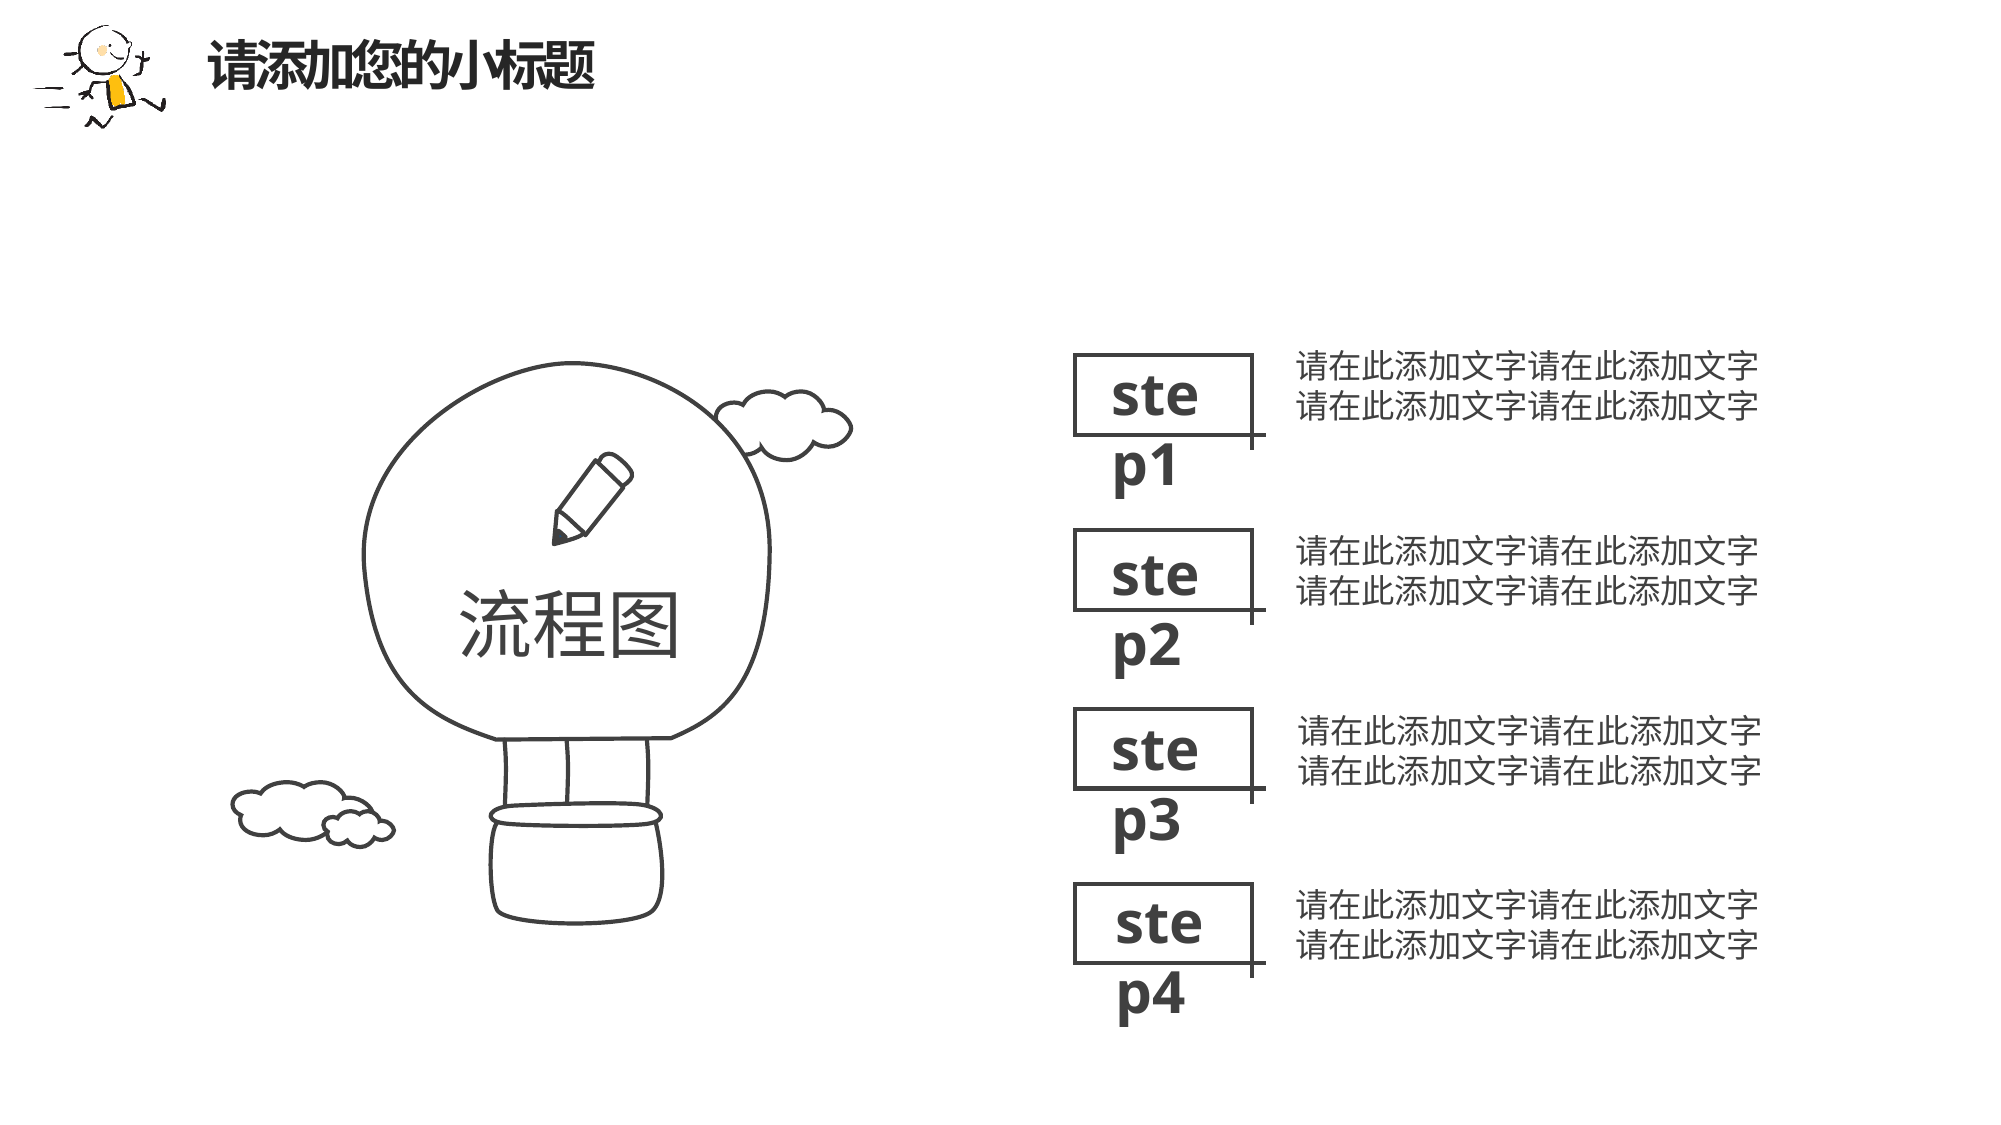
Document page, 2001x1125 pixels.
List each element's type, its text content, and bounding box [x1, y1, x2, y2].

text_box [1075, 355, 1267, 451]
picture [19, 17, 176, 140]
text_box step3 [1096, 804, 1232, 860]
text_box 请在此添加文字请在此添加文字请在此添加文字请在此添加文字 [1280, 338, 1794, 433]
text_box step1 [1096, 350, 1232, 355]
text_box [232, 782, 394, 848]
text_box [1075, 530, 1267, 625]
text_box step3 [1096, 704, 1232, 708]
text_box step4 [1101, 877, 1236, 883]
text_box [562, 453, 633, 554]
text_box 请在此添加文字请在此添加文字请在此添加文字请在此添加文字 [1280, 876, 1794, 971]
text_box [1075, 883, 1267, 979]
text_box step1 [1096, 451, 1232, 505]
text_box step2 [1096, 625, 1232, 685]
text_box 请添加您的小标题 [191, 23, 612, 104]
text_box step4 [1101, 979, 1236, 1033]
text_box 请在此添加文字请在此添加文字请在此添加文字请在此添加文字 [1282, 702, 1796, 798]
text_box [770, 390, 853, 462]
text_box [1075, 708, 1267, 804]
text_box 请在此添加文字请在此添加文字请在此添加文字请在此添加文字 [1280, 523, 1794, 618]
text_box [363, 363, 770, 924]
